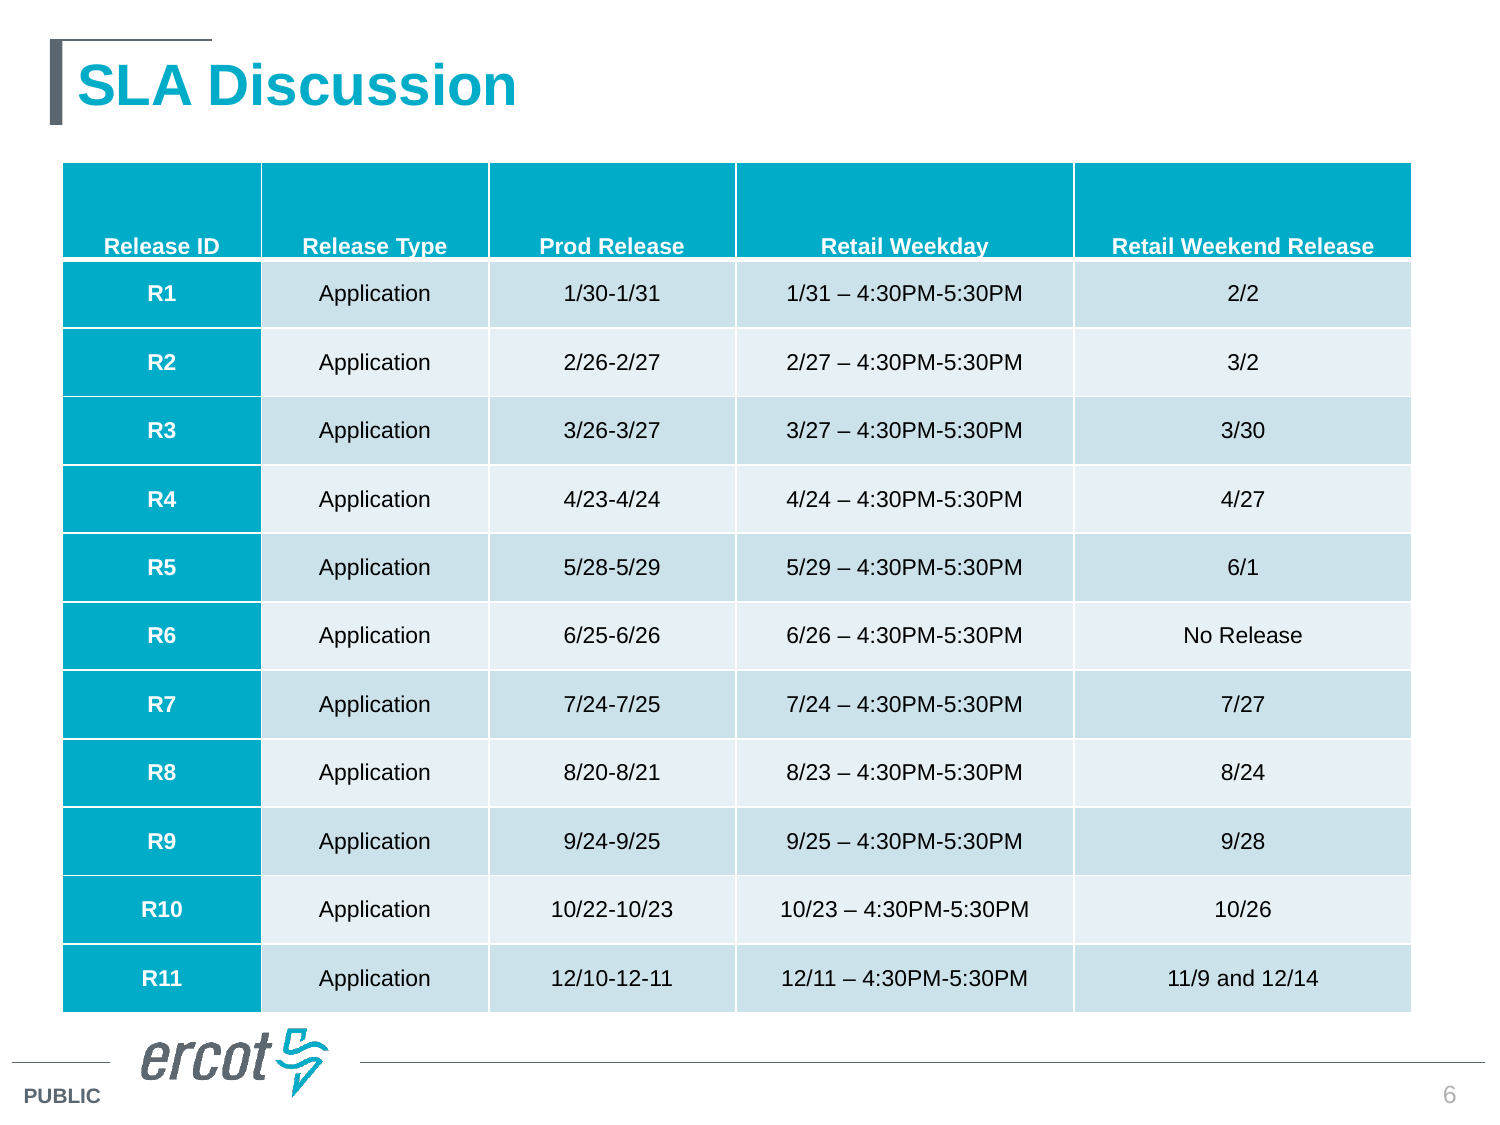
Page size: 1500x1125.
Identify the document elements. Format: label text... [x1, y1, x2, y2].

table_cell Application [262, 466, 488, 532]
table_cell 10/26 [1075, 876, 1411, 943]
table_cell 8/23 – 4:30PM-5:30PM [737, 740, 1073, 806]
table_cell 2/2 [1075, 262, 1411, 327]
table_cell Application [262, 671, 488, 738]
table_cell 10/23 – 4:30PM-5:30PM [737, 876, 1073, 943]
table_cell R5 [63, 534, 261, 601]
table_cell 3/30 [1075, 397, 1411, 464]
table_cell 8/20-8/21 [490, 740, 735, 806]
table_cell Application [262, 808, 488, 875]
title SLA Discussion [62, 39, 1450, 228]
table_cell 3/26-3/27 [490, 397, 735, 464]
table_cell 12/11 – 4:30PM-5:30PM [737, 945, 1073, 1012]
table_cell 4/27 [1075, 466, 1411, 532]
table_cell 2/26-2/27 [490, 329, 735, 396]
table_cell Application [262, 397, 488, 464]
table_cell 6/26 – 4:30PM-5:30PM [737, 603, 1073, 669]
table_cell 7/24-7/25 [490, 671, 735, 738]
table_header Release ID [63, 163, 261, 257]
table_cell R9 [63, 808, 261, 875]
table_header Retail Weekday [737, 163, 1073, 257]
table_header Release Type [262, 163, 488, 257]
table_cell R8 [63, 740, 261, 806]
table_cell 4/23-4/24 [490, 466, 735, 532]
table_cell Application [262, 945, 488, 1012]
table_cell 7/24 – 4:30PM-5:30PM [737, 671, 1073, 738]
slide_number 6 [1412, 1076, 1488, 1112]
table_cell 9/25 – 4:30PM-5:30PM [737, 808, 1073, 875]
table_cell 3/27 – 4:30PM-5:30PM [737, 397, 1073, 464]
table_cell 2/27 – 4:30PM-5:30PM [737, 329, 1073, 396]
table_cell R4 [63, 466, 261, 532]
picture [137, 1024, 332, 1100]
table_cell 3/2 [1075, 329, 1411, 396]
table_header Retail Weekend Release [1075, 163, 1411, 257]
table_cell 1/31 – 4:30PM-5:30PM [737, 262, 1073, 327]
table_cell R2 [63, 329, 261, 396]
table_cell No Release [1075, 603, 1411, 669]
table_cell Application [262, 603, 488, 669]
table_cell R3 [63, 397, 261, 464]
table_cell 4/24 – 4:30PM-5:30PM [737, 466, 1073, 532]
table_cell 9/24-9/25 [490, 808, 735, 875]
table_cell Application [262, 329, 488, 396]
table_cell Application [262, 876, 488, 943]
table_cell R11 [63, 945, 261, 1012]
table_cell 11/9 and 12/14 [1075, 945, 1411, 1012]
table_cell 9/28 [1075, 808, 1411, 875]
table_header Prod Release [490, 163, 735, 257]
table_cell 7/27 [1075, 671, 1411, 738]
table_cell Application [262, 262, 488, 327]
table_cell 6/25-6/26 [490, 603, 735, 669]
table_cell R1 [63, 262, 261, 327]
table_cell 8/24 [1075, 740, 1411, 806]
table_cell R7 [63, 671, 261, 738]
table_cell 12/10-12-11 [490, 945, 735, 1012]
table_cell R6 [63, 603, 261, 669]
table_cell Application [262, 740, 488, 806]
table_cell R10 [63, 876, 261, 943]
table_cell 10/22-10/23 [490, 876, 735, 943]
table_cell 5/29 – 4:30PM-5:30PM [737, 534, 1073, 601]
table_cell Application [262, 534, 488, 601]
table_cell 6/1 [1075, 534, 1411, 601]
table_cell 5/28-5/29 [490, 534, 735, 601]
table_cell 1/30-1/31 [490, 262, 735, 327]
